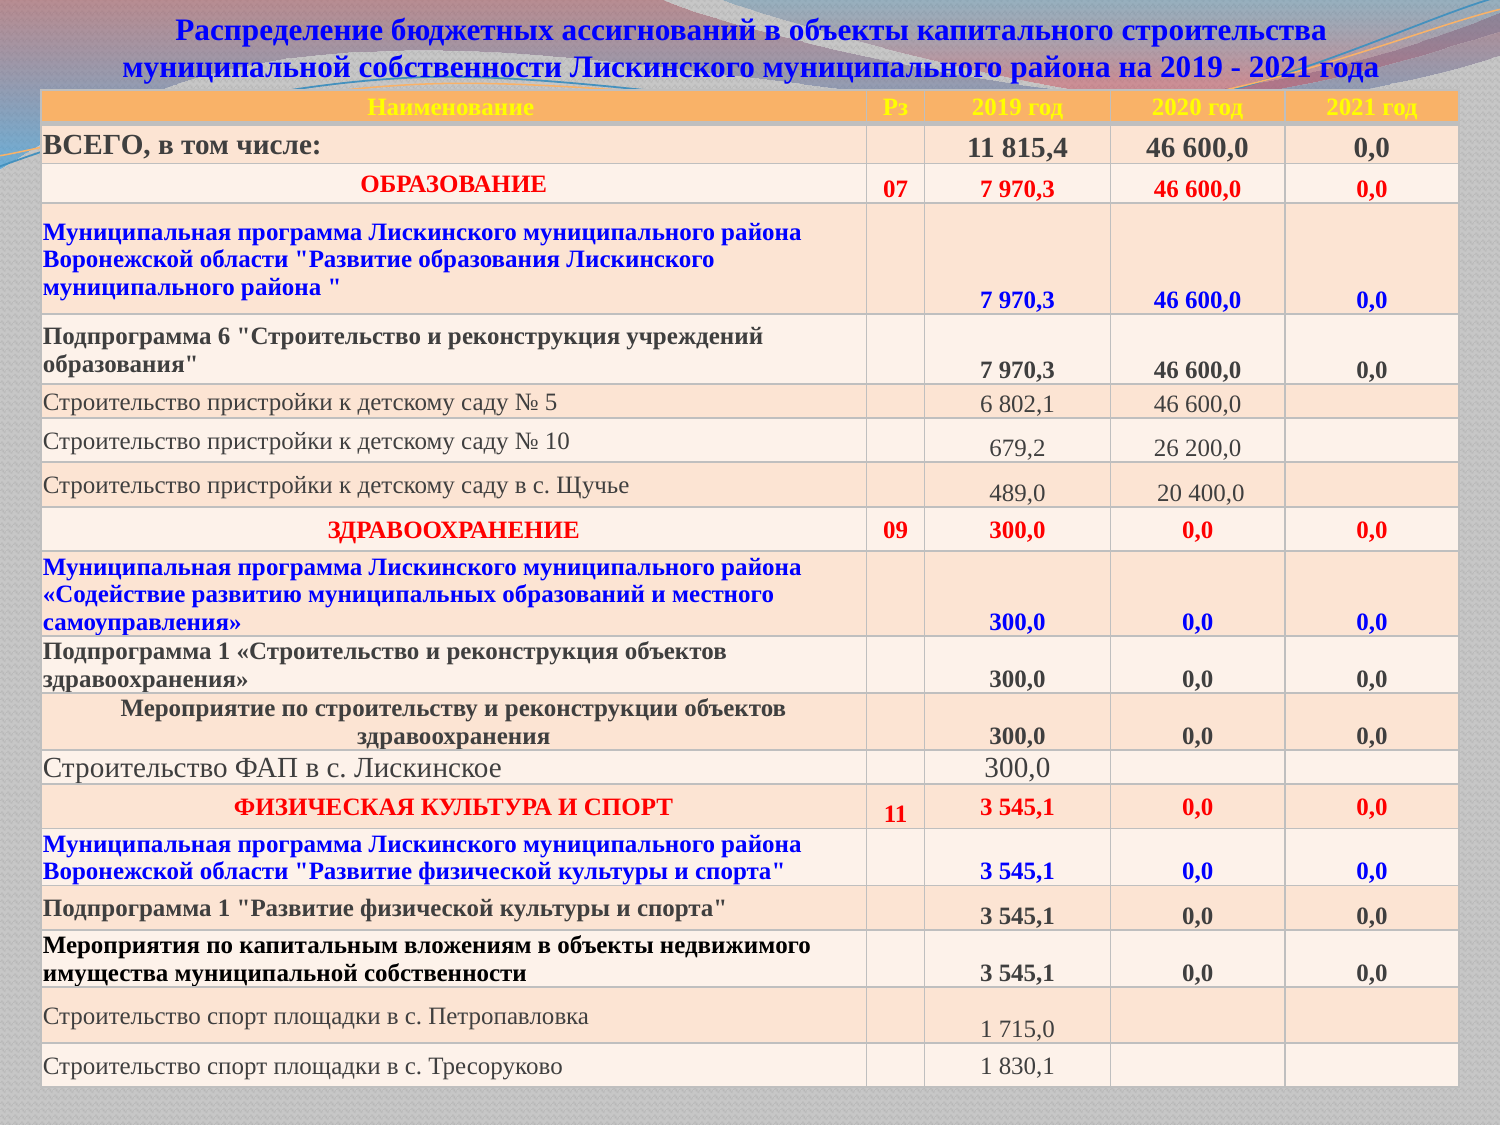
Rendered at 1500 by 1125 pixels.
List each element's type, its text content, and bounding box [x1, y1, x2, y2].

table_cell Подпрограмма 1 "Развитие физической культуры и спорта" [42, 886, 866, 929]
table_cell [1111, 1044, 1284, 1086]
table_cell 7 970,3 [925, 315, 1110, 383]
table_header 2019 год [925, 91, 1110, 121]
table_cell 0,0 [1111, 508, 1284, 550]
table_header 2020 год [1111, 91, 1284, 121]
table_cell 0,0 [1111, 552, 1284, 635]
table_cell Строительство ФАП в с. Лискинское [42, 751, 866, 783]
table_cell [867, 637, 924, 692]
table_cell [867, 829, 924, 885]
table_cell 0,0 [1286, 508, 1458, 550]
table_cell ЗДРАВООХРАНЕНИЕ [42, 508, 866, 550]
table_cell 300,0 [925, 751, 1110, 783]
table_cell Строительство спорт площадки в с. Петропавловка [42, 988, 866, 1042]
table_cell 0,0 [1111, 694, 1284, 749]
table_cell 0,0 [1286, 552, 1458, 635]
table_header Рз [867, 91, 924, 121]
table_cell 300,0 [925, 552, 1110, 635]
table_cell 0,0 [1286, 931, 1458, 986]
table_cell 0,0 [1111, 829, 1284, 885]
table_cell 46 600,0 [1111, 164, 1284, 202]
table_cell Строительство спорт площадки в с. Тресоруково [42, 1044, 866, 1086]
table_cell Мероприятие по строительству и реконструкции объектов здравоохранения [42, 694, 866, 749]
table_cell ОБРАЗОВАНИЕ [42, 164, 866, 202]
table_cell 0,0 [1286, 829, 1458, 885]
table_cell 20 400,0 [1111, 463, 1284, 506]
table_cell 3 545,1 [925, 886, 1110, 929]
table_cell [867, 751, 924, 783]
table_cell 300,0 [925, 694, 1110, 749]
table_cell [867, 126, 924, 163]
table_cell 0,0 [1111, 637, 1284, 692]
table_cell 0,0 [1286, 164, 1458, 202]
table_cell 1 715,0 [925, 988, 1110, 1042]
table_cell Муниципальная программа Лискинского муниципального района Воронежской области "Развитие физической культуры и спорта" [42, 829, 866, 885]
table_header 2021 год [1286, 91, 1458, 121]
table_cell 0,0 [1286, 204, 1458, 313]
table_cell 09 [867, 508, 924, 550]
table_cell [867, 463, 924, 506]
table_cell Строительство пристройки к детскому саду в с. Щучье [42, 463, 866, 506]
table_cell [867, 931, 924, 986]
table_cell 3 545,1 [925, 829, 1110, 885]
table_cell 46 600,0 [1111, 204, 1284, 313]
table_cell Муниципальная программа Лискинского муниципального района «Содействие развитию муниципальных образований и местного самоуправления» [42, 552, 866, 635]
table_cell 0,0 [1286, 886, 1458, 929]
table_cell Муниципальная программа Лискинского муниципального района Воронежской области "Развитие образования Лискинского муниципального района " [42, 204, 866, 313]
table_cell 3 545,1 [925, 785, 1110, 828]
table_cell 679,2 [925, 419, 1110, 461]
table_cell 7 970,3 [925, 164, 1110, 202]
table_cell 6 802,1 [925, 385, 1110, 417]
table_cell 46 600,0 [1111, 315, 1284, 383]
table_cell [867, 988, 924, 1042]
table_cell [1286, 463, 1458, 506]
table_cell 489,0 [925, 463, 1110, 506]
table_cell [867, 552, 924, 635]
table_cell ВСЕГО, в том числе: [42, 126, 866, 163]
table_cell [867, 315, 924, 383]
table_cell 11 815,4 [925, 126, 1110, 163]
table_cell Строительство пристройки к детскому саду № 10 [42, 419, 866, 461]
table_cell Подпрограмма 1 «Строительство и реконструкция объектов здравоохранения» [42, 637, 866, 692]
table_cell Подпрограмма 6 "Строительство и реконструкция учреждений образования" [42, 315, 866, 383]
table_cell 0,0 [1286, 315, 1458, 383]
table_cell 26 200,0 [1111, 419, 1284, 461]
table_cell 0,0 [1111, 886, 1284, 929]
title Распределение бюджетных ассигнований в объекты капитального строительства муниципальной собственности Лискинского муниципального района на 2019 - 2021 года [76, 1, 1427, 84]
table_cell 07 [867, 164, 924, 202]
table_cell 0,0 [1286, 785, 1458, 828]
table_cell 1 830,1 [925, 1044, 1110, 1086]
table_cell 0,0 [1286, 694, 1458, 749]
table_cell 300,0 [925, 637, 1110, 692]
table_cell 0,0 [1111, 931, 1284, 986]
table_cell [1286, 385, 1458, 417]
table_cell 46 600,0 [1111, 126, 1284, 163]
table_cell [1286, 751, 1458, 783]
table_cell [867, 886, 924, 929]
table_cell 0,0 [1286, 126, 1458, 163]
table_cell ФИЗИЧЕСКАЯ КУЛЬТУРА И СПОРТ [42, 785, 866, 828]
table_cell 46 600,0 [1111, 385, 1284, 417]
table_cell Строительство пристройки к детскому саду № 5 [42, 385, 866, 417]
table_cell 3 545,1 [925, 931, 1110, 986]
table_cell [867, 694, 924, 749]
table_cell 11 [867, 785, 924, 828]
table_cell Мероприятия по капитальным вложениям в объекты недвижимого имущества муниципальной собственности [42, 931, 866, 986]
table_cell [867, 419, 924, 461]
table_cell [1286, 1044, 1458, 1086]
table_cell 0,0 [1111, 785, 1284, 828]
table_cell 7 970,3 [925, 204, 1110, 313]
table_cell [867, 204, 924, 313]
table_cell [1111, 751, 1284, 783]
table_cell 300,0 [925, 508, 1110, 550]
table_cell [867, 385, 924, 417]
table_cell [1286, 988, 1458, 1042]
table_cell [1111, 988, 1284, 1042]
table_cell 0,0 [1286, 637, 1458, 692]
table_cell [1286, 419, 1458, 461]
table_cell [867, 1044, 924, 1086]
table_header Наименование [42, 91, 866, 121]
